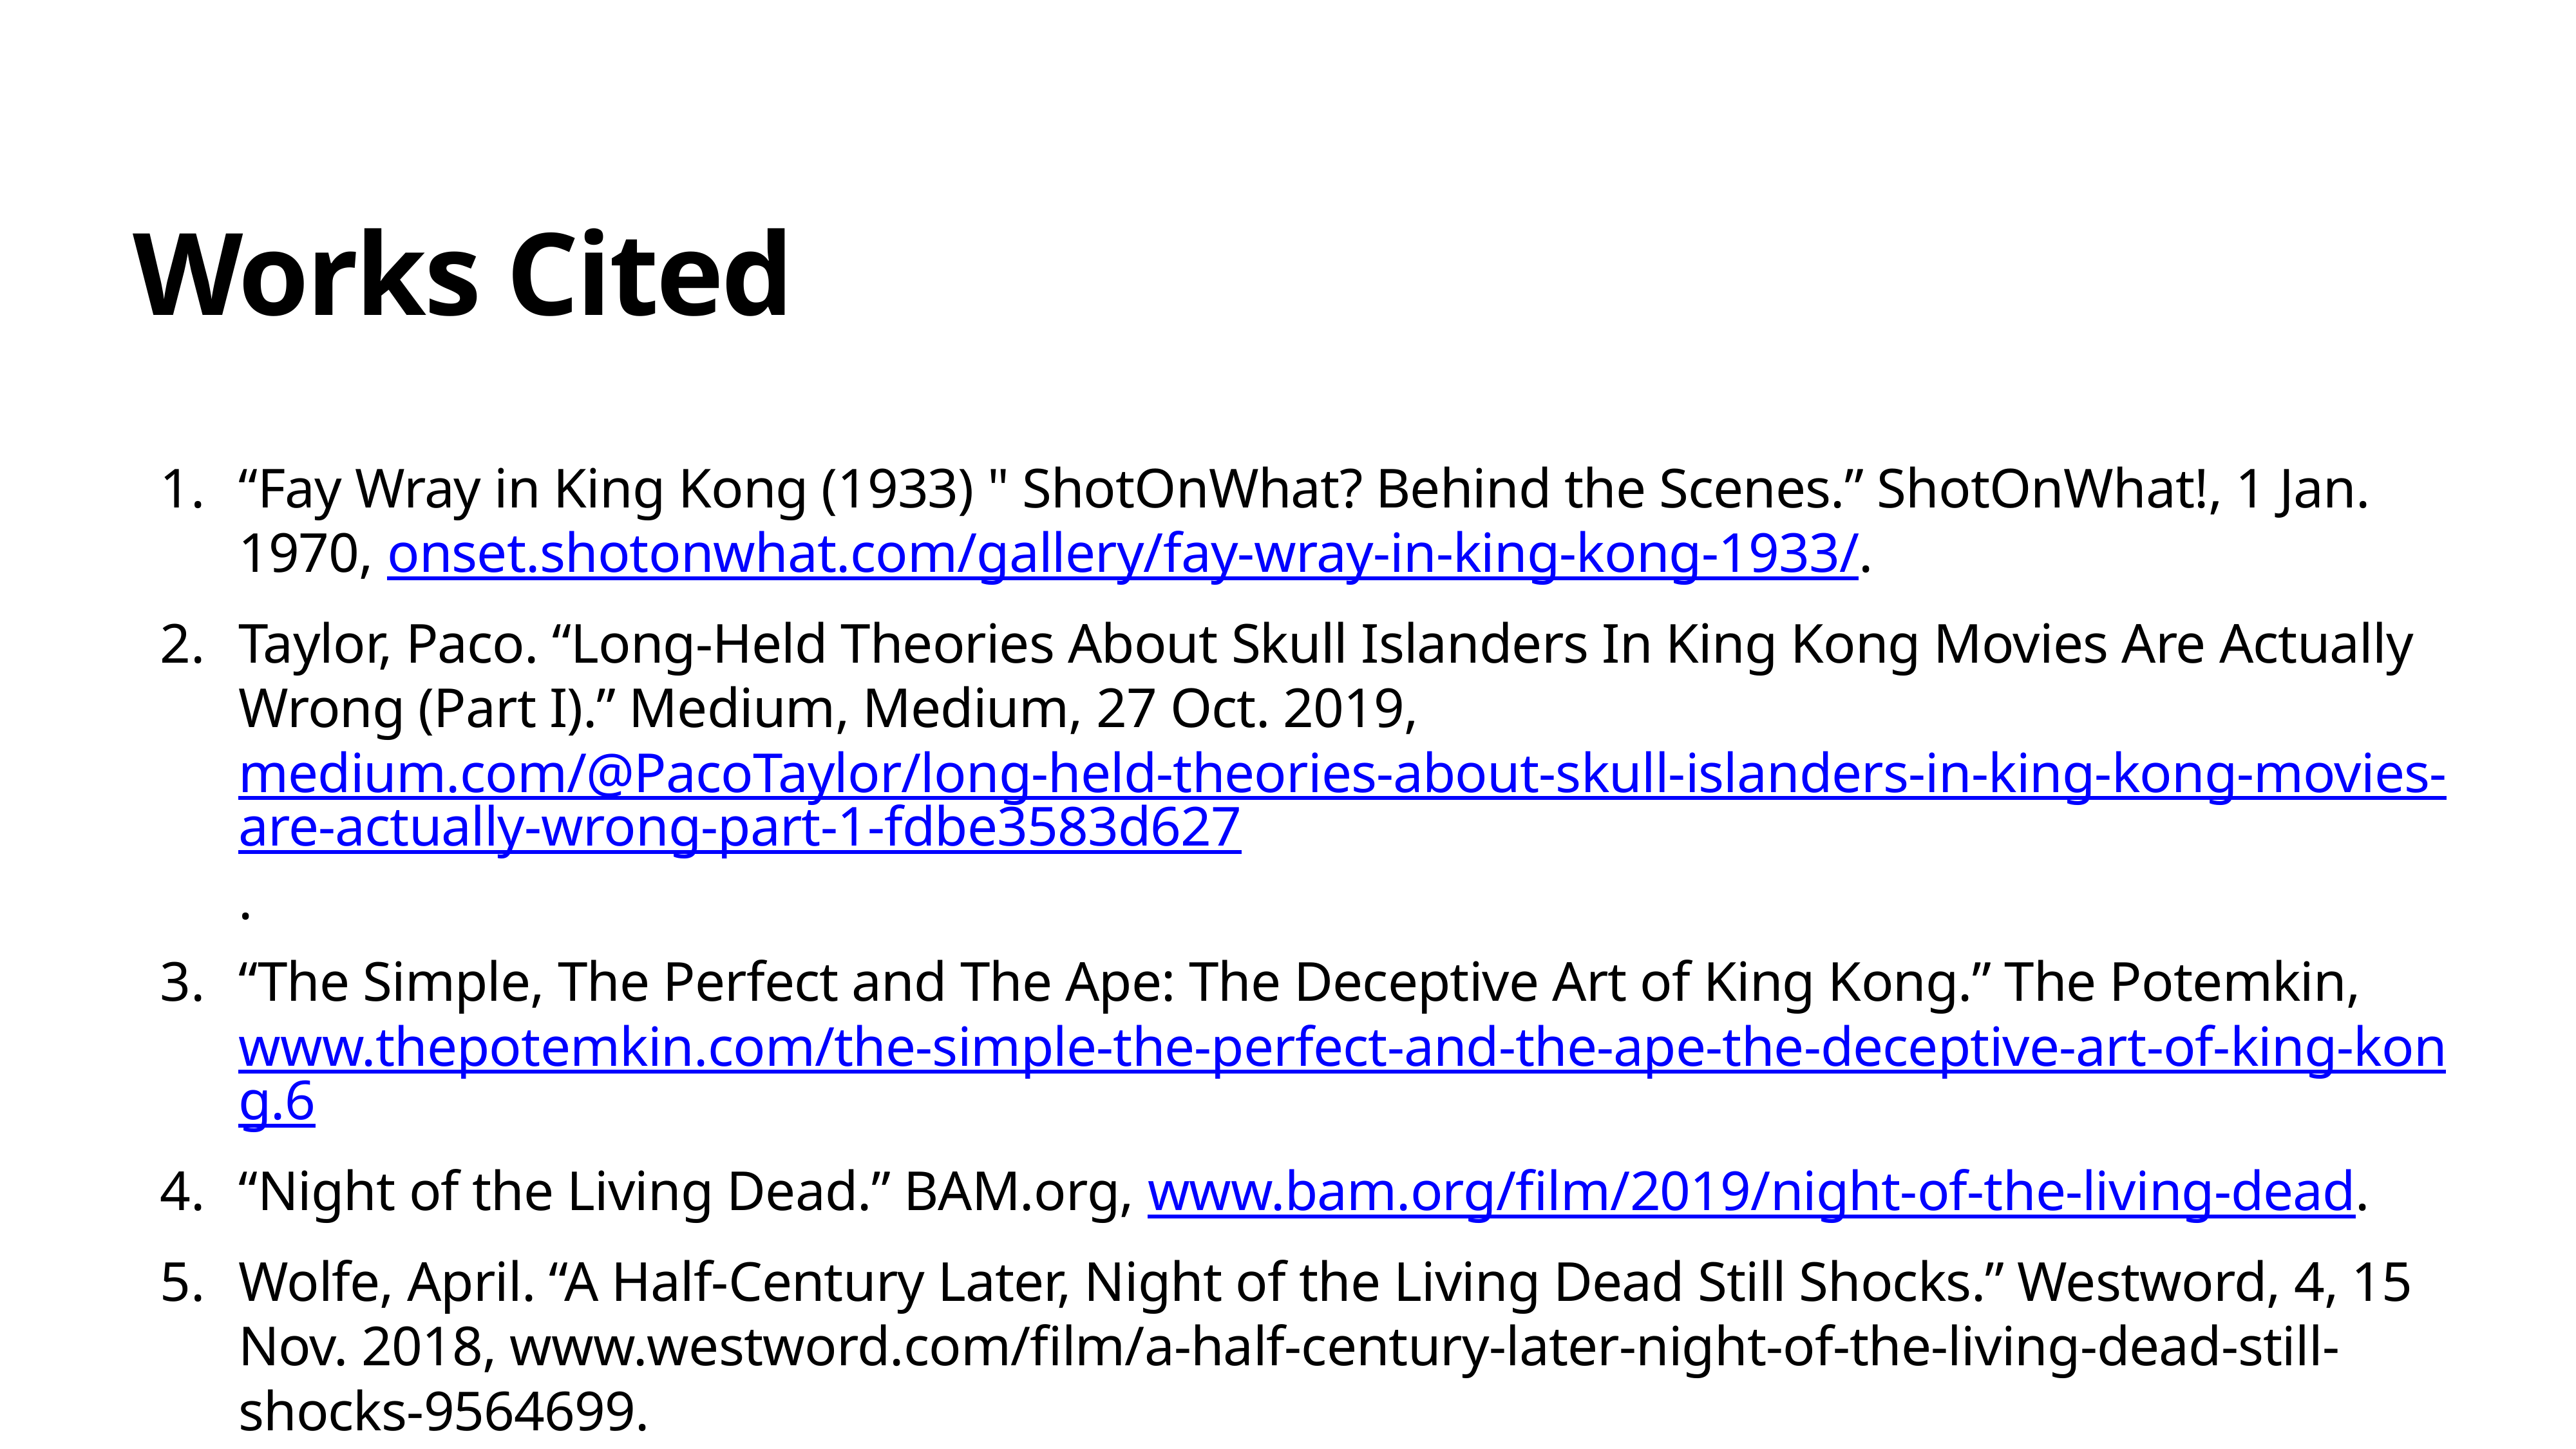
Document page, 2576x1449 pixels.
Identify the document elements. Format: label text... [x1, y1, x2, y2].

title Works Cited [127, 222, 2449, 375]
list “Fay Wray in King Kong (1933) " ShotOnWhat? Behind the Scenes.” ShotOnWhat!, 1 Jan. 1970, onset.shotonwhat.com/gallery/fay-wray-in-king-kong-1933/. Taylor, Paco. “Long-Held Theories About Skull Islanders In King Kong Movies Are Actually Wrong (Part I).” Medium, Medium, 27 Oct. 2019, medium.com/@PacoTaylor/long-held-theories-about-skull-islanders-in-king-kong-movies-are-actually-wrong-part-1-fdbe3583d627. “The Simple, The Perfect and The Ape: The Deceptive Art of King Kong.” The Potemkin, www.thepotemkin.com/the-simple-the-perfect-and-the-ape-the-deceptive-art-of-king-kong.6 “Night of the Living Dead.” BAM.org, www.bam.org/film/2019/night-of-the-living-dead. Wolfe, April. “A Half-Century Later, Night of the Living Dead Still Shocks.” Westword, 4, 15 Nov. 2018, www.westword.com/film/a-half-century-later-night-of-the-living-dead-still-shocks-9564699. [154, 448, 2476, 1321]
